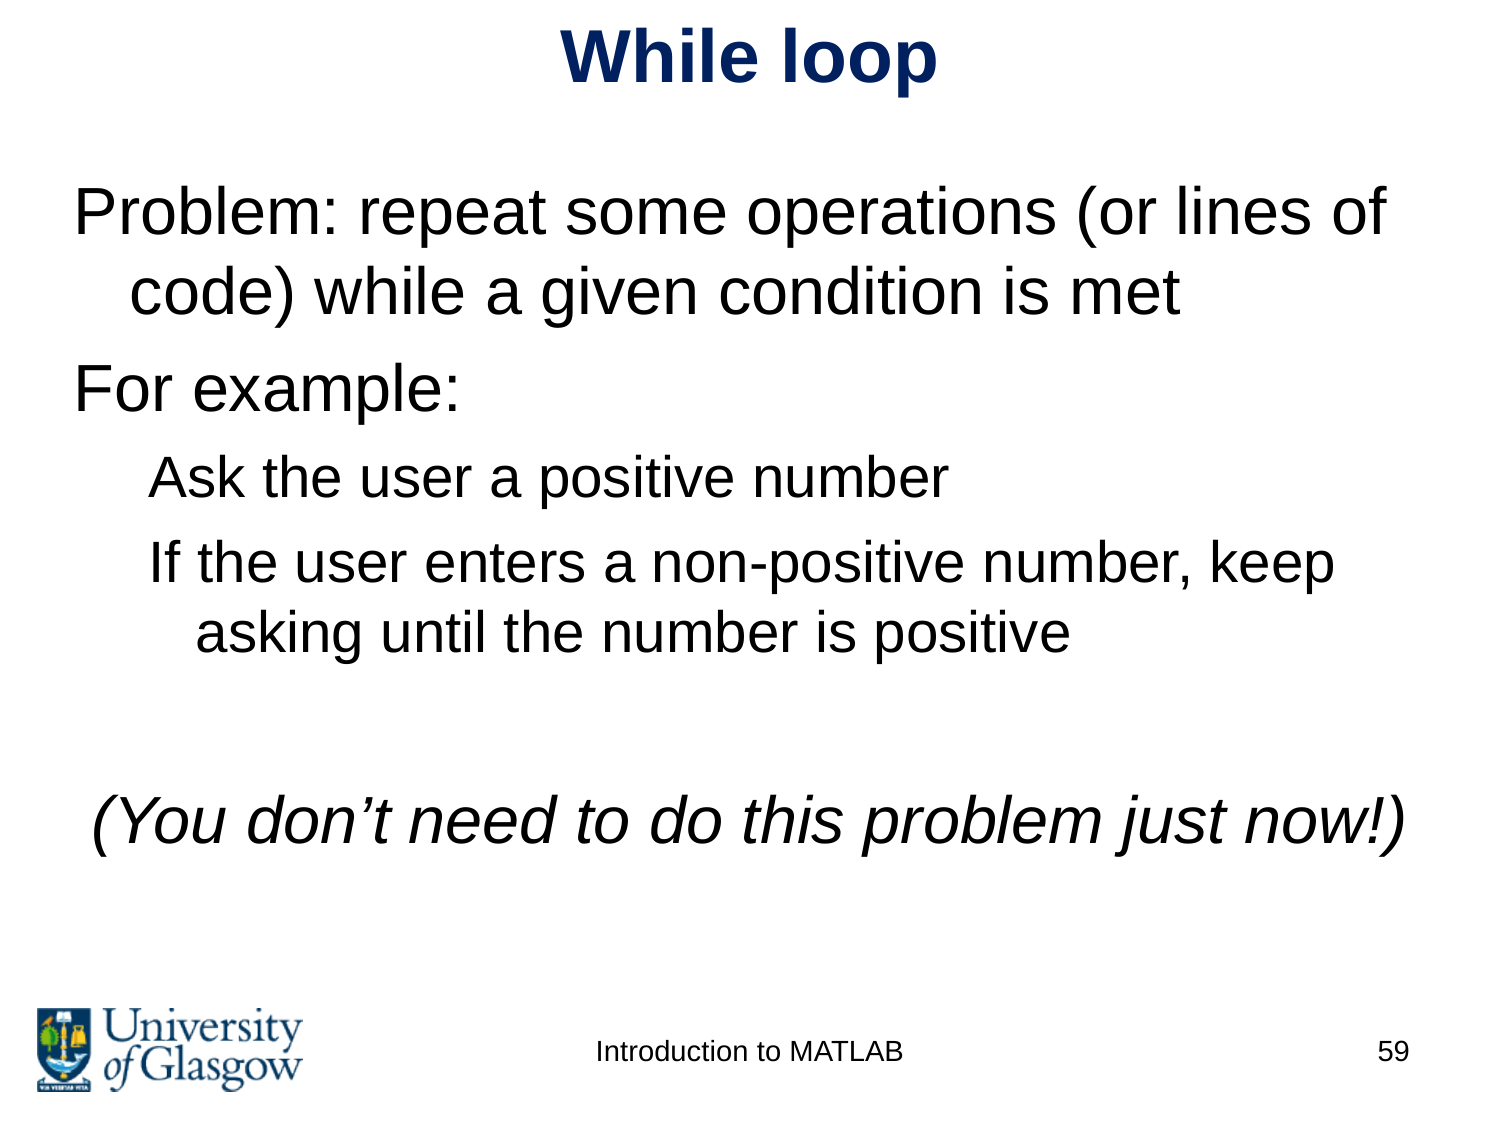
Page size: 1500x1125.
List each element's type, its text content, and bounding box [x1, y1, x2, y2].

slide_number 59 [1074, 1024, 1425, 1103]
title While loop [0, 0, 1500, 135]
picture [37, 1008, 303, 1092]
list Problem: repeat some operations (or lines of code) while a given condition is met For example: Ask the user a positive number If the user enters a non-positive number, keep asking until the number is positive (You don’t need to do this problem just now!) [58, 160, 1441, 904]
footer Introduction to MATLAB [512, 1024, 988, 1103]
